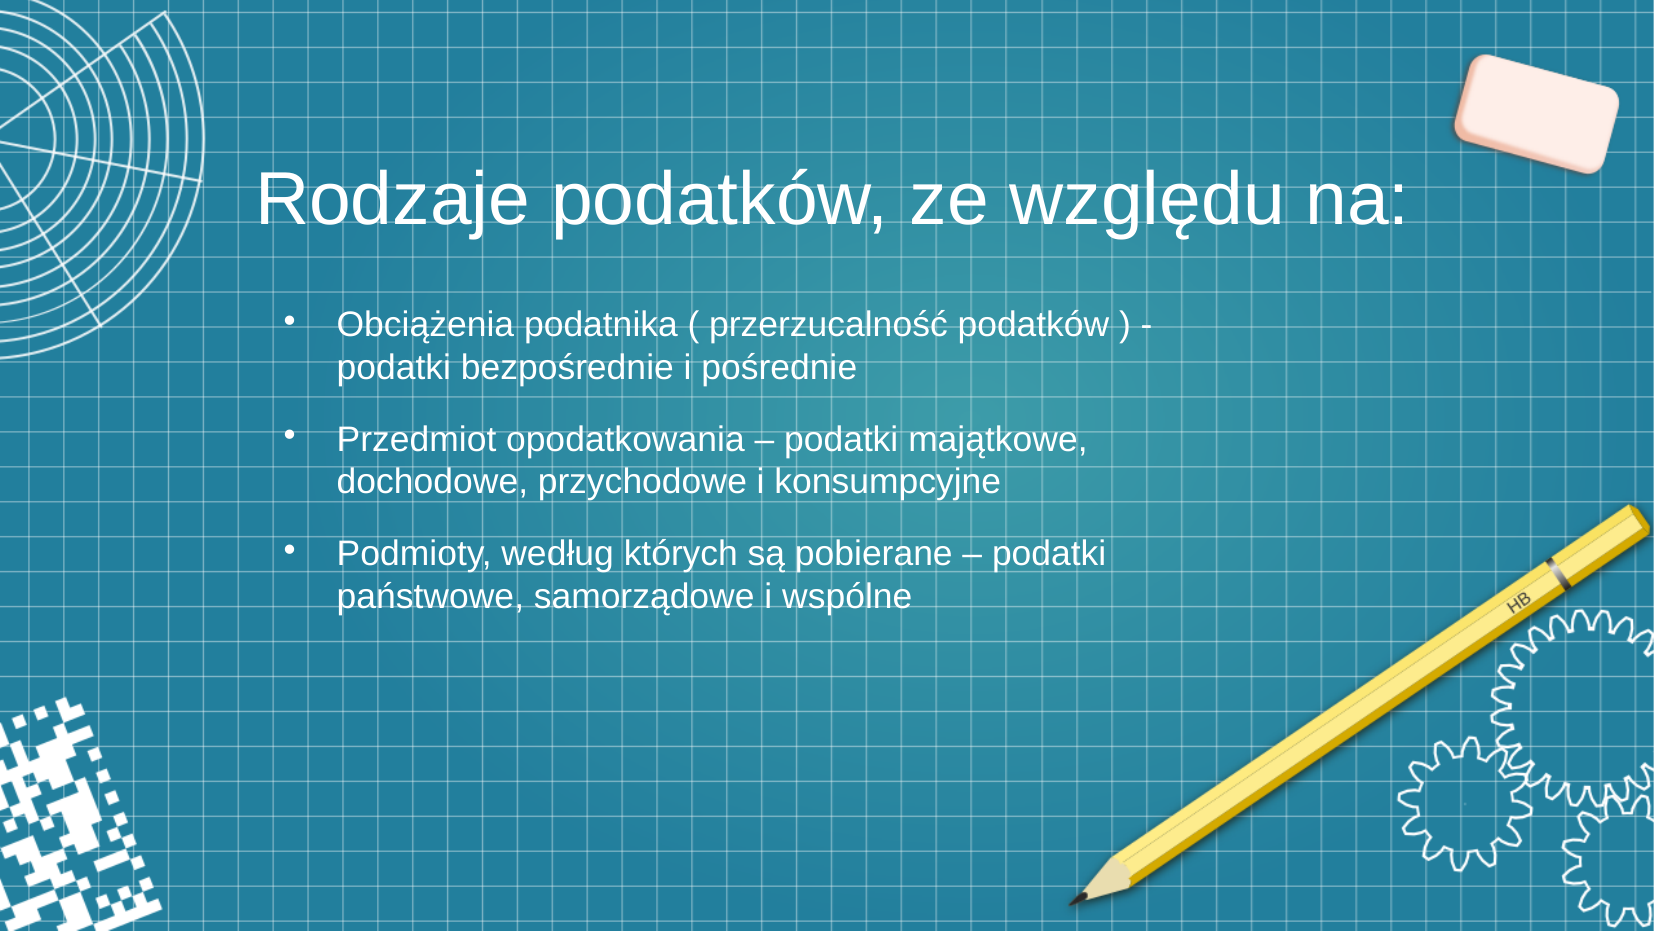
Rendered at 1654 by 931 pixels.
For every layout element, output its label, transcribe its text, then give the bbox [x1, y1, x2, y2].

title Rodzaje podatków, ze względu na: [88, 88, 1577, 302]
list Obciążenia podatnika ( przerzucalność podatków ) - podatki bezpośrednie i pośrednie Przedmiot opodatkowania – podatki majątkowe, dochodowe, przychodowe i konsumpcyjne Podmioty, według których są pobierane – podatki państwowe, samorządowe i wspólne [265, 301, 1247, 753]
picture [0, 0, 1654, 931]
